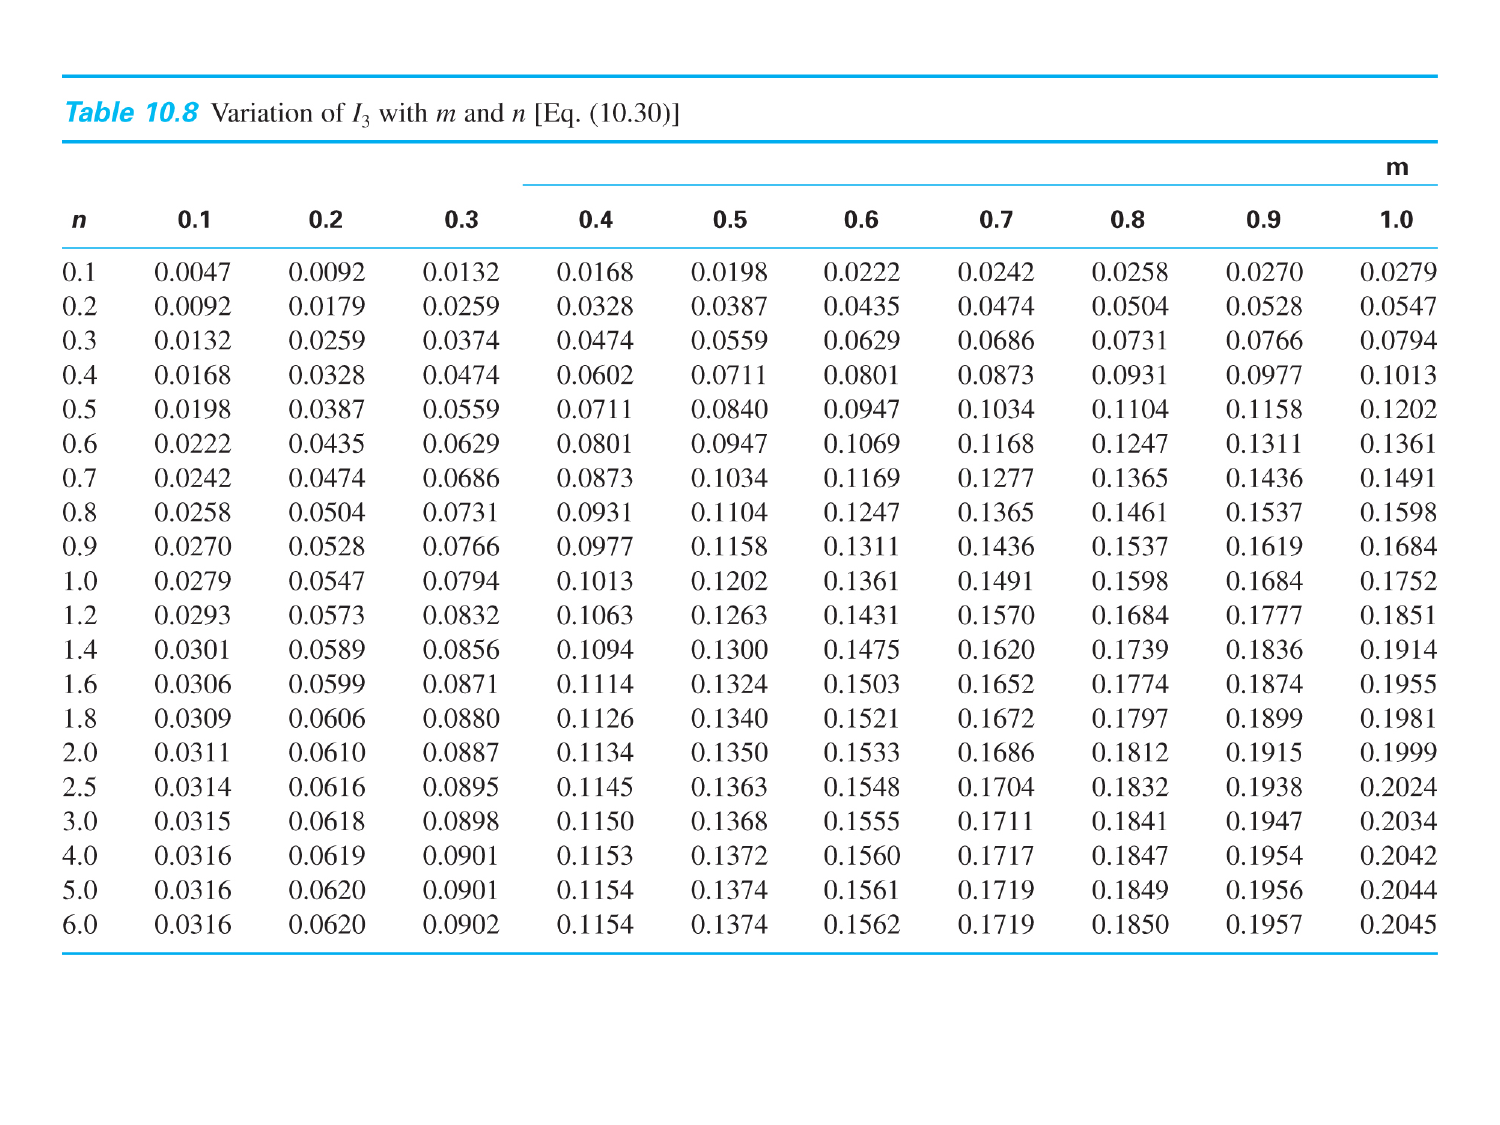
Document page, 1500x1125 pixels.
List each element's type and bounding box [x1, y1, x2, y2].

picture [62, 144, 1438, 952]
picture [62, 79, 1438, 139]
